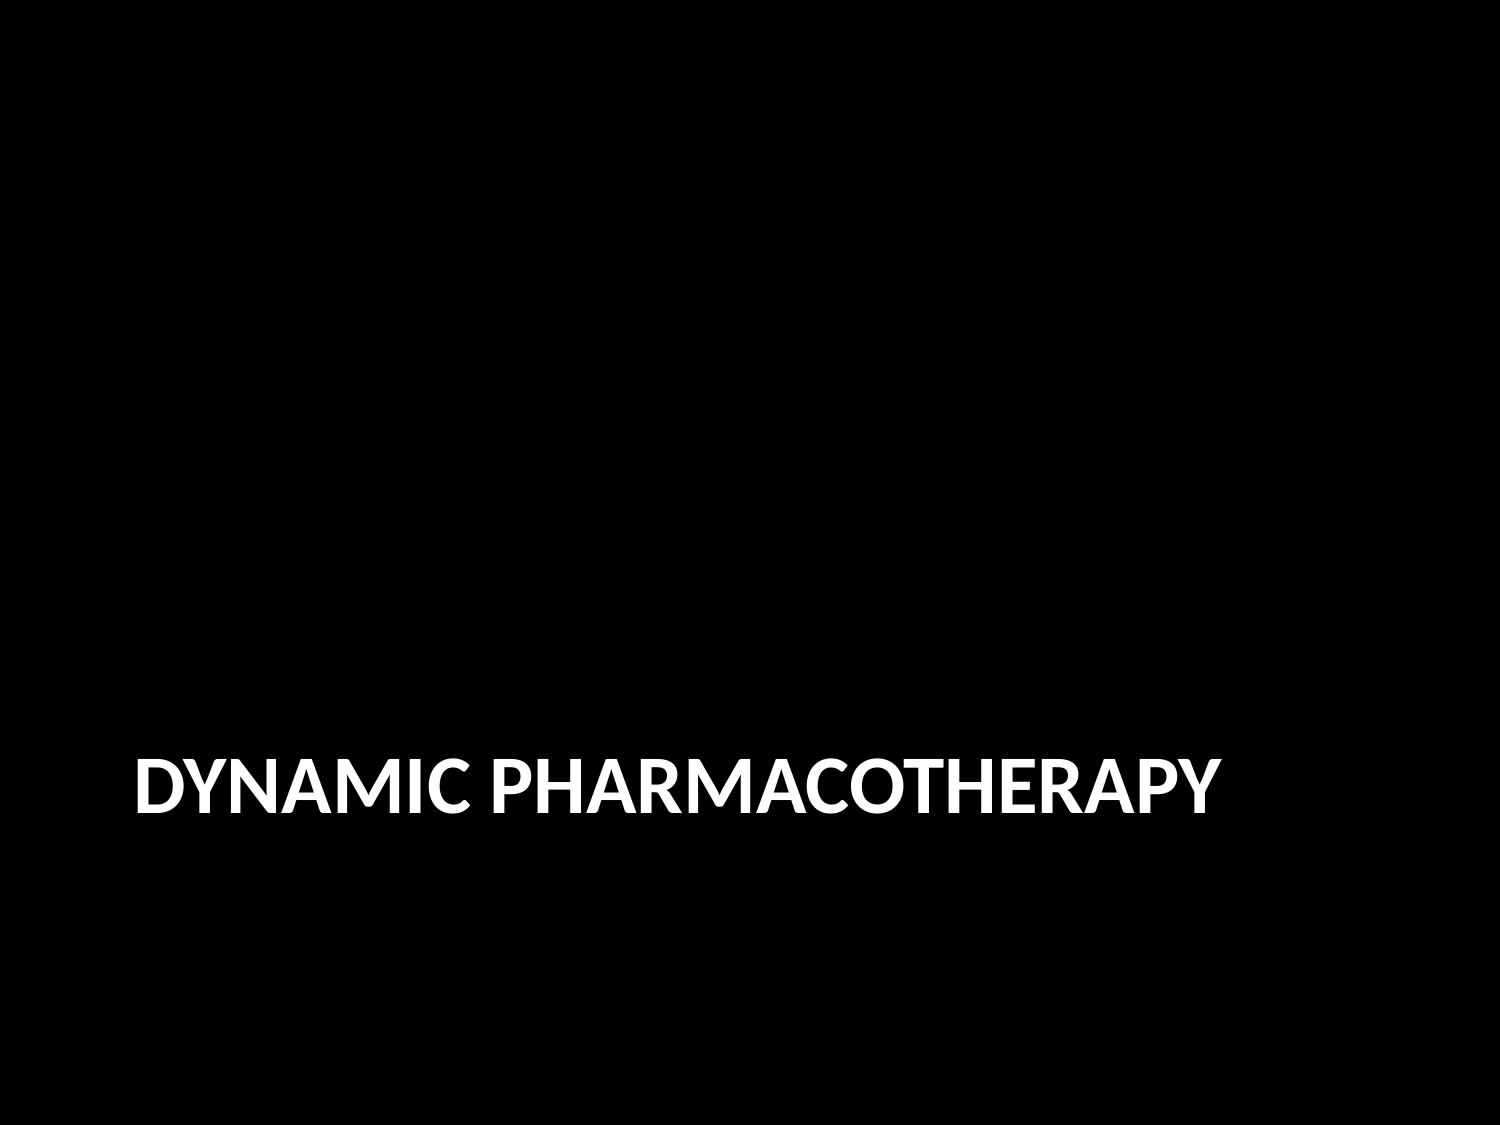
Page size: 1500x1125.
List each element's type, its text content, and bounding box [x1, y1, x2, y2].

title Dynamic Pharmacotherapy [118, 722, 1394, 947]
